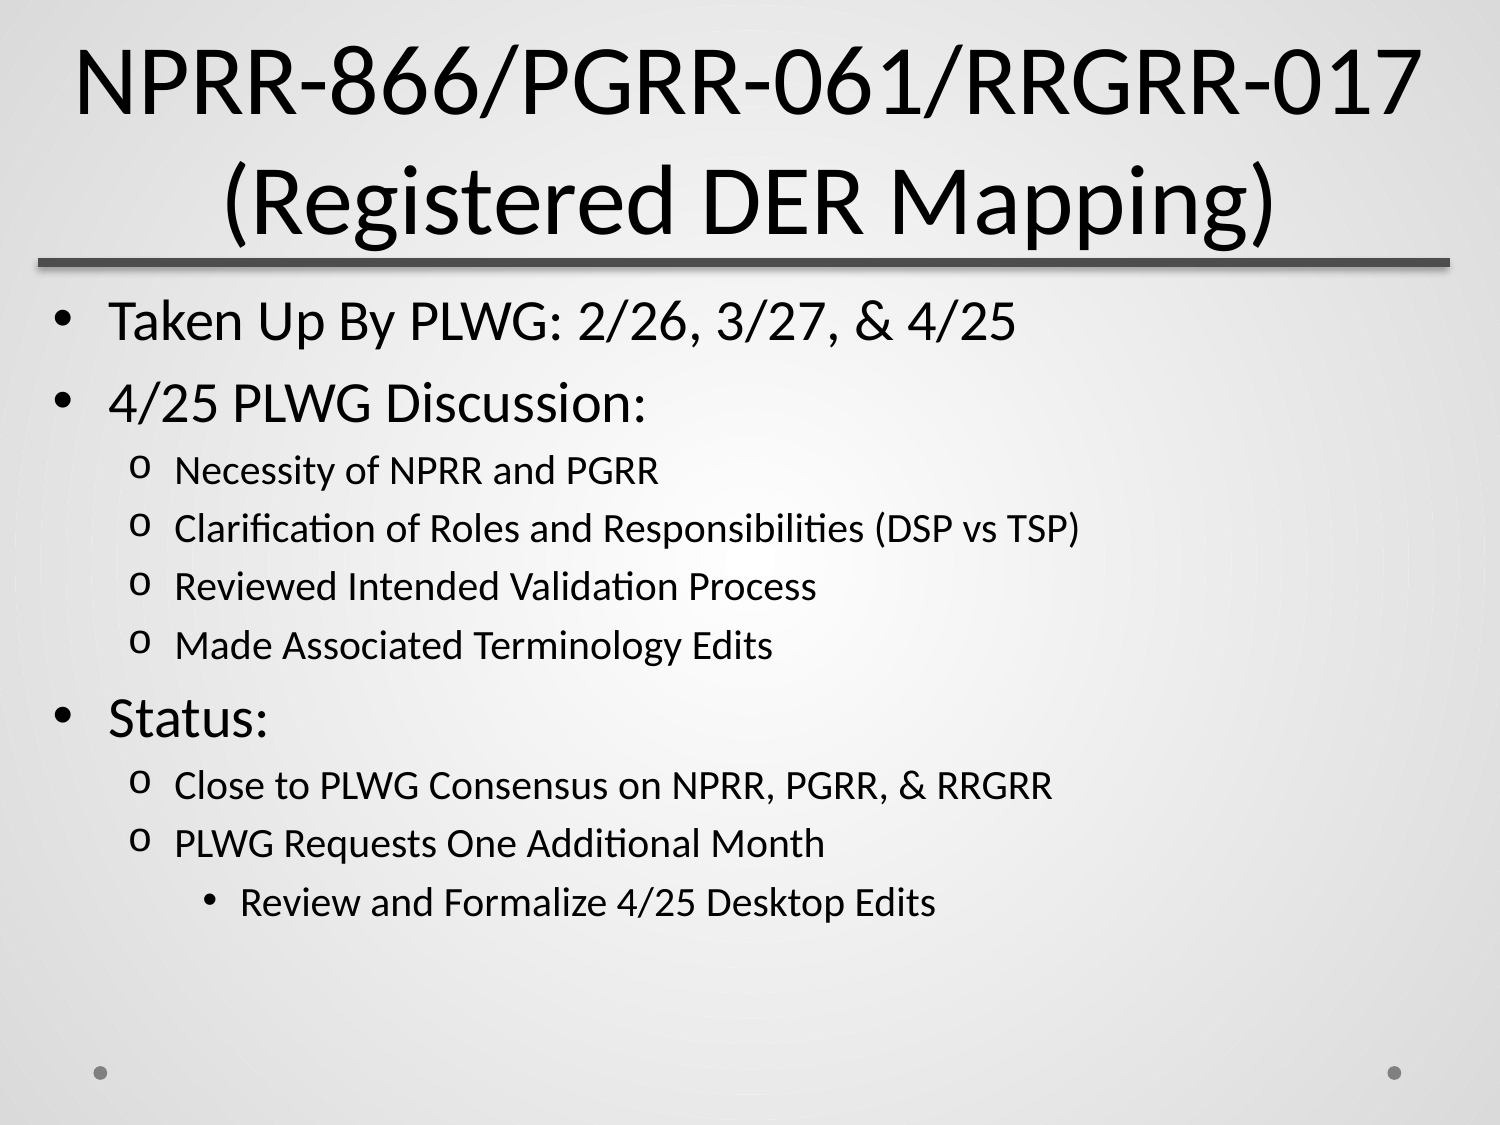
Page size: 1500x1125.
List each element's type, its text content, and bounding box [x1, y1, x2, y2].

title NPRR-866/PGRR-061/RRGRR-017 (Registered DER Mapping) [50, 0, 1450, 258]
list Taken Up By PLWG: 2/26, 3/27, & 4/25 4/25 PLWG Discussion: Necessity of NPRR and PGRR Clarification of Roles and Responsibilities (DSP vs TSP) Reviewed Intended Validation Process Made Associated Terminology Edits Status: Close to PLWG Consensus on NPRR, PGRR, & RRGRR PLWG Requests One Additional Month Review and Formalize 4/25 Desktop Edits [37, 275, 1475, 932]
